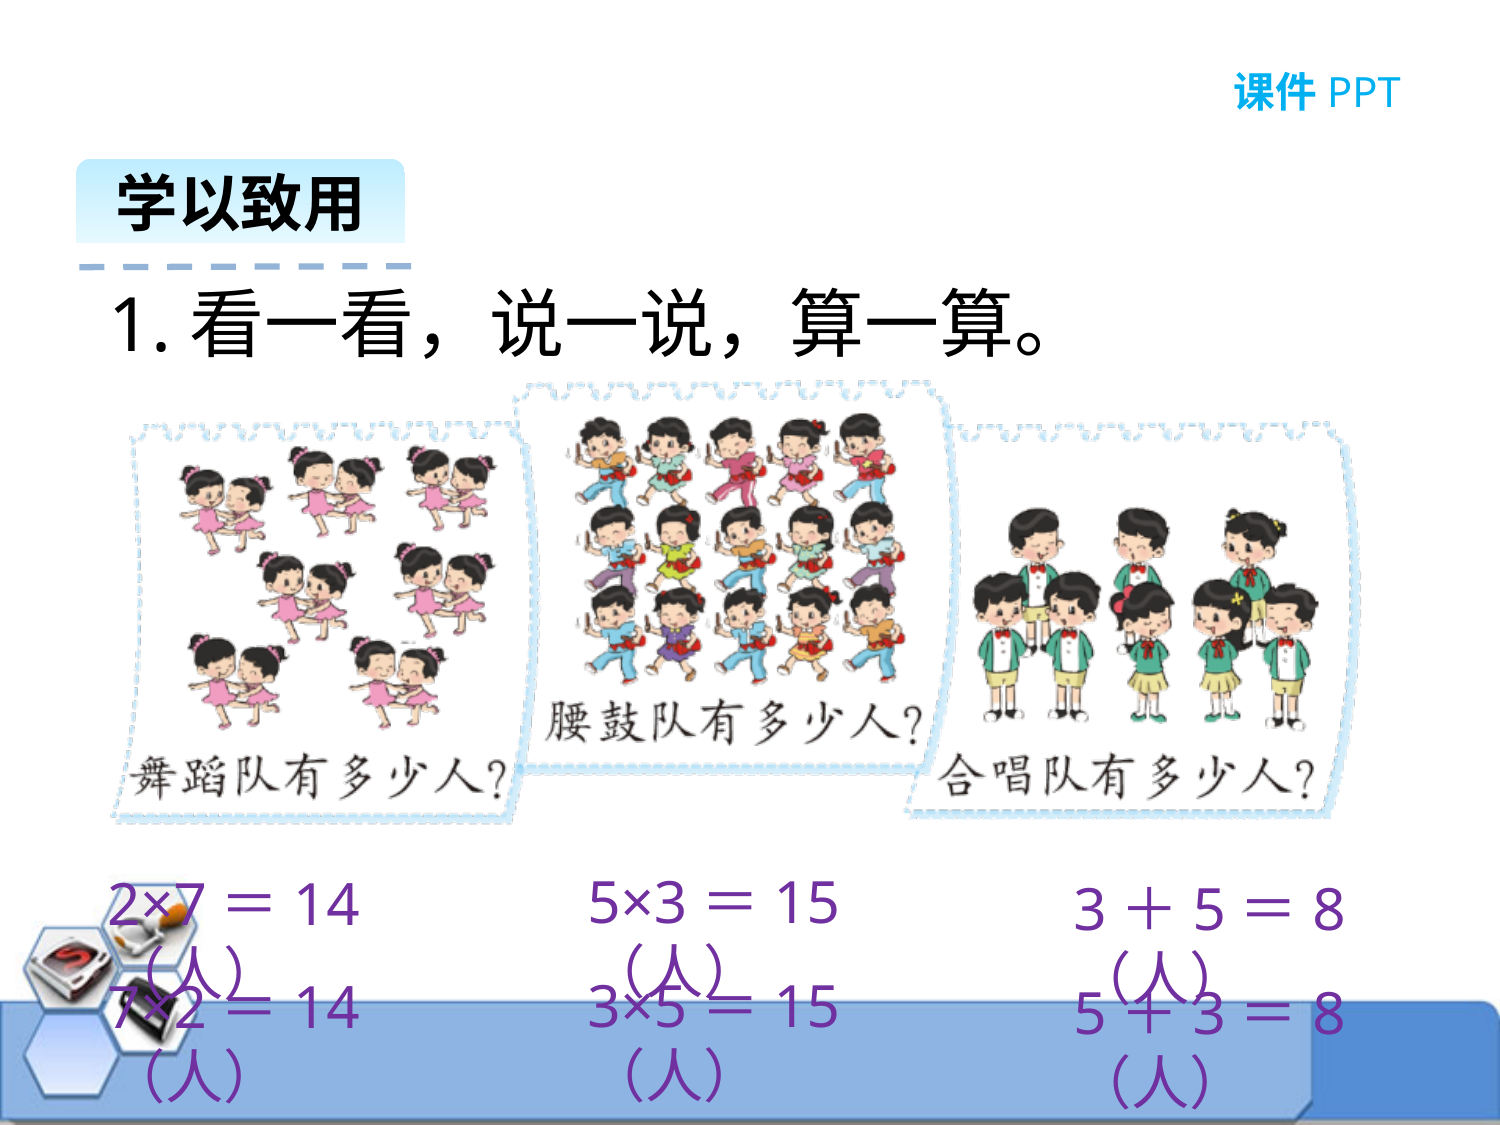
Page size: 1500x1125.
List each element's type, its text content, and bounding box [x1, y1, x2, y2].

text_box 5＋3＝8（人） [1058, 968, 1452, 1124]
text_box 1.看一看，说一说，算一算。 [93, 269, 1329, 375]
text_box 7×2＝14（人） [92, 963, 486, 1118]
text_box 3×5＝15（人） [572, 961, 966, 1117]
text_box 2×7＝14（人） [92, 859, 486, 963]
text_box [76, 158, 420, 268]
text_box 课件PPT [1218, 58, 1418, 124]
text_box 3＋5＝8（人） [1058, 864, 1452, 968]
text_box 5×3＝15（人） [572, 857, 966, 961]
picture [0, 0, 1500, 1125]
